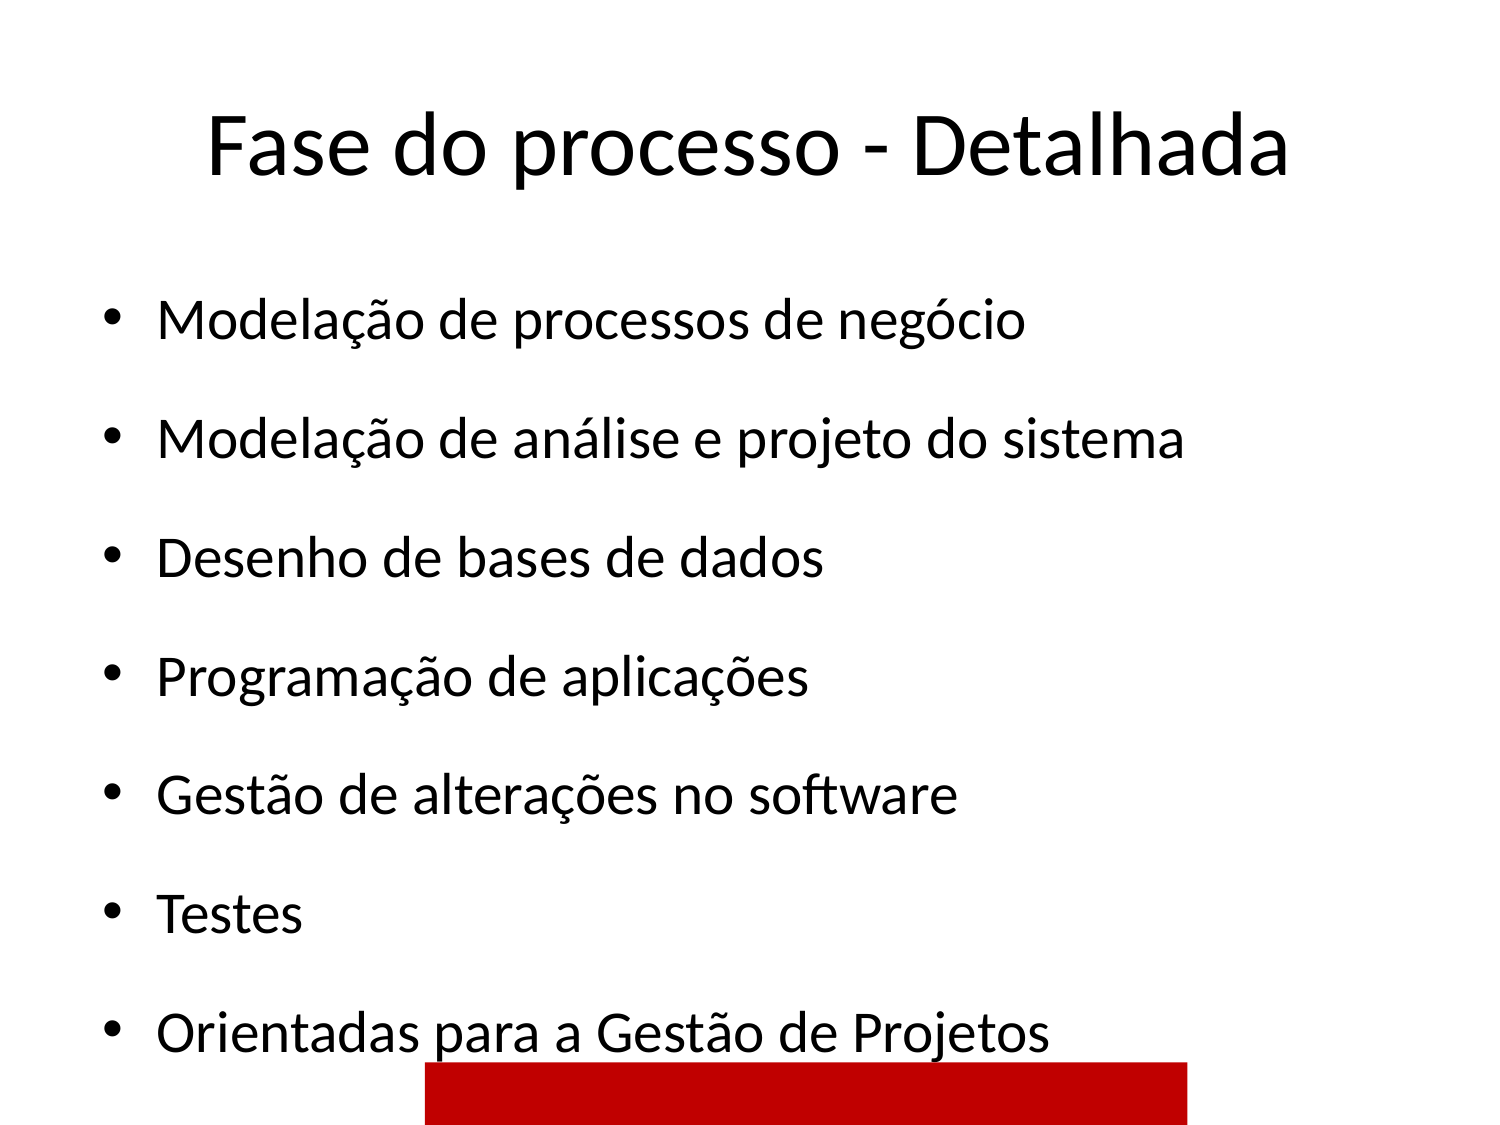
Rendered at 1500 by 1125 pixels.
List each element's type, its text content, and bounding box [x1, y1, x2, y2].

list Modelação de processos de negócio Modelação de análise e projeto do sistema Desenho de bases de dados Programação de aplicações Gestão de alterações no software Testes Orientadas para a Gestão de Projetos [87, 237, 1438, 1075]
title Fase do processo - Detalhada [75, 45, 1425, 233]
text_box [423, 1060, 1190, 1125]
